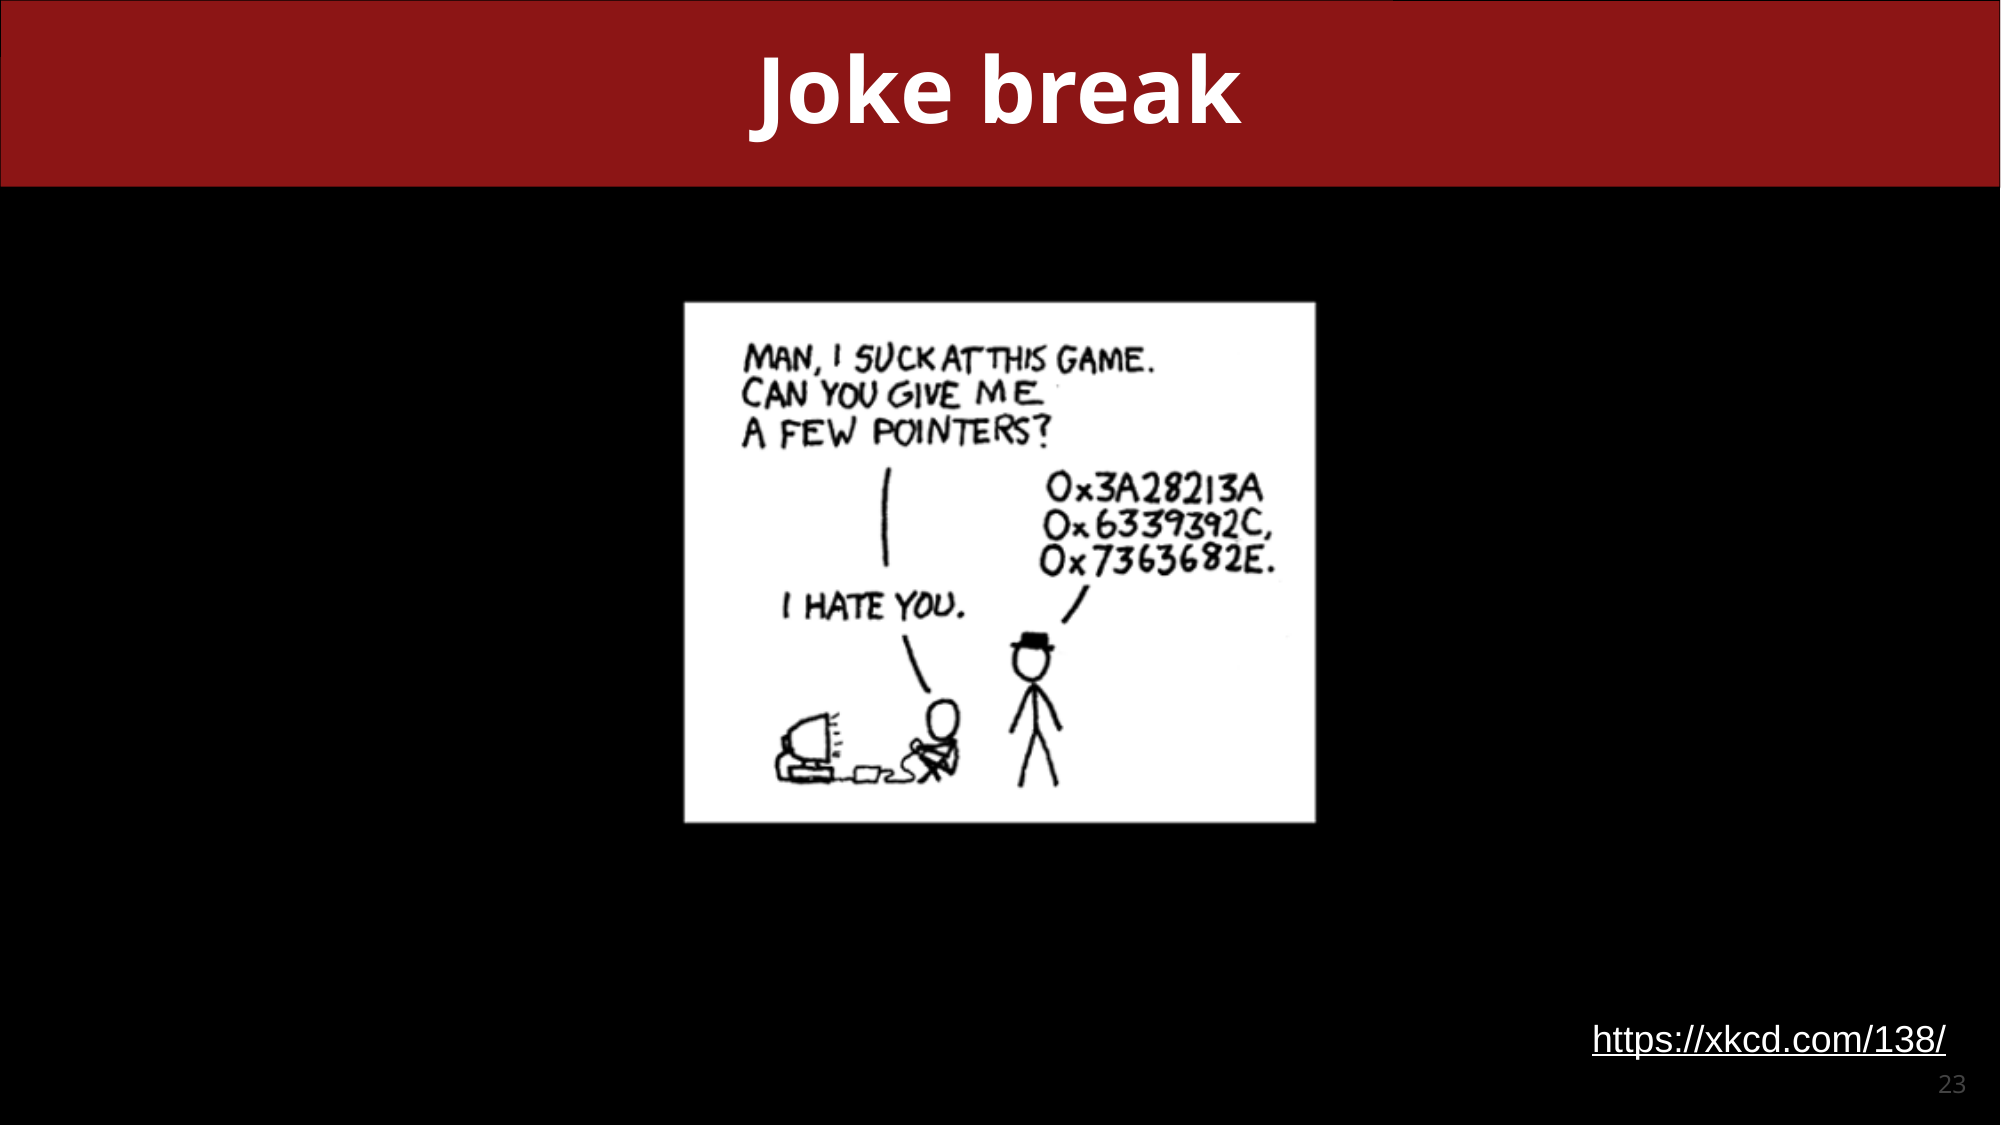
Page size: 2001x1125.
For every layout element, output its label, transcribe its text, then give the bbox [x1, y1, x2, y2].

title Joke break [75, 0, 1925, 188]
picture [680, 298, 1320, 827]
text_box https://xkcd.com/138/ [1576, 1007, 1961, 1067]
